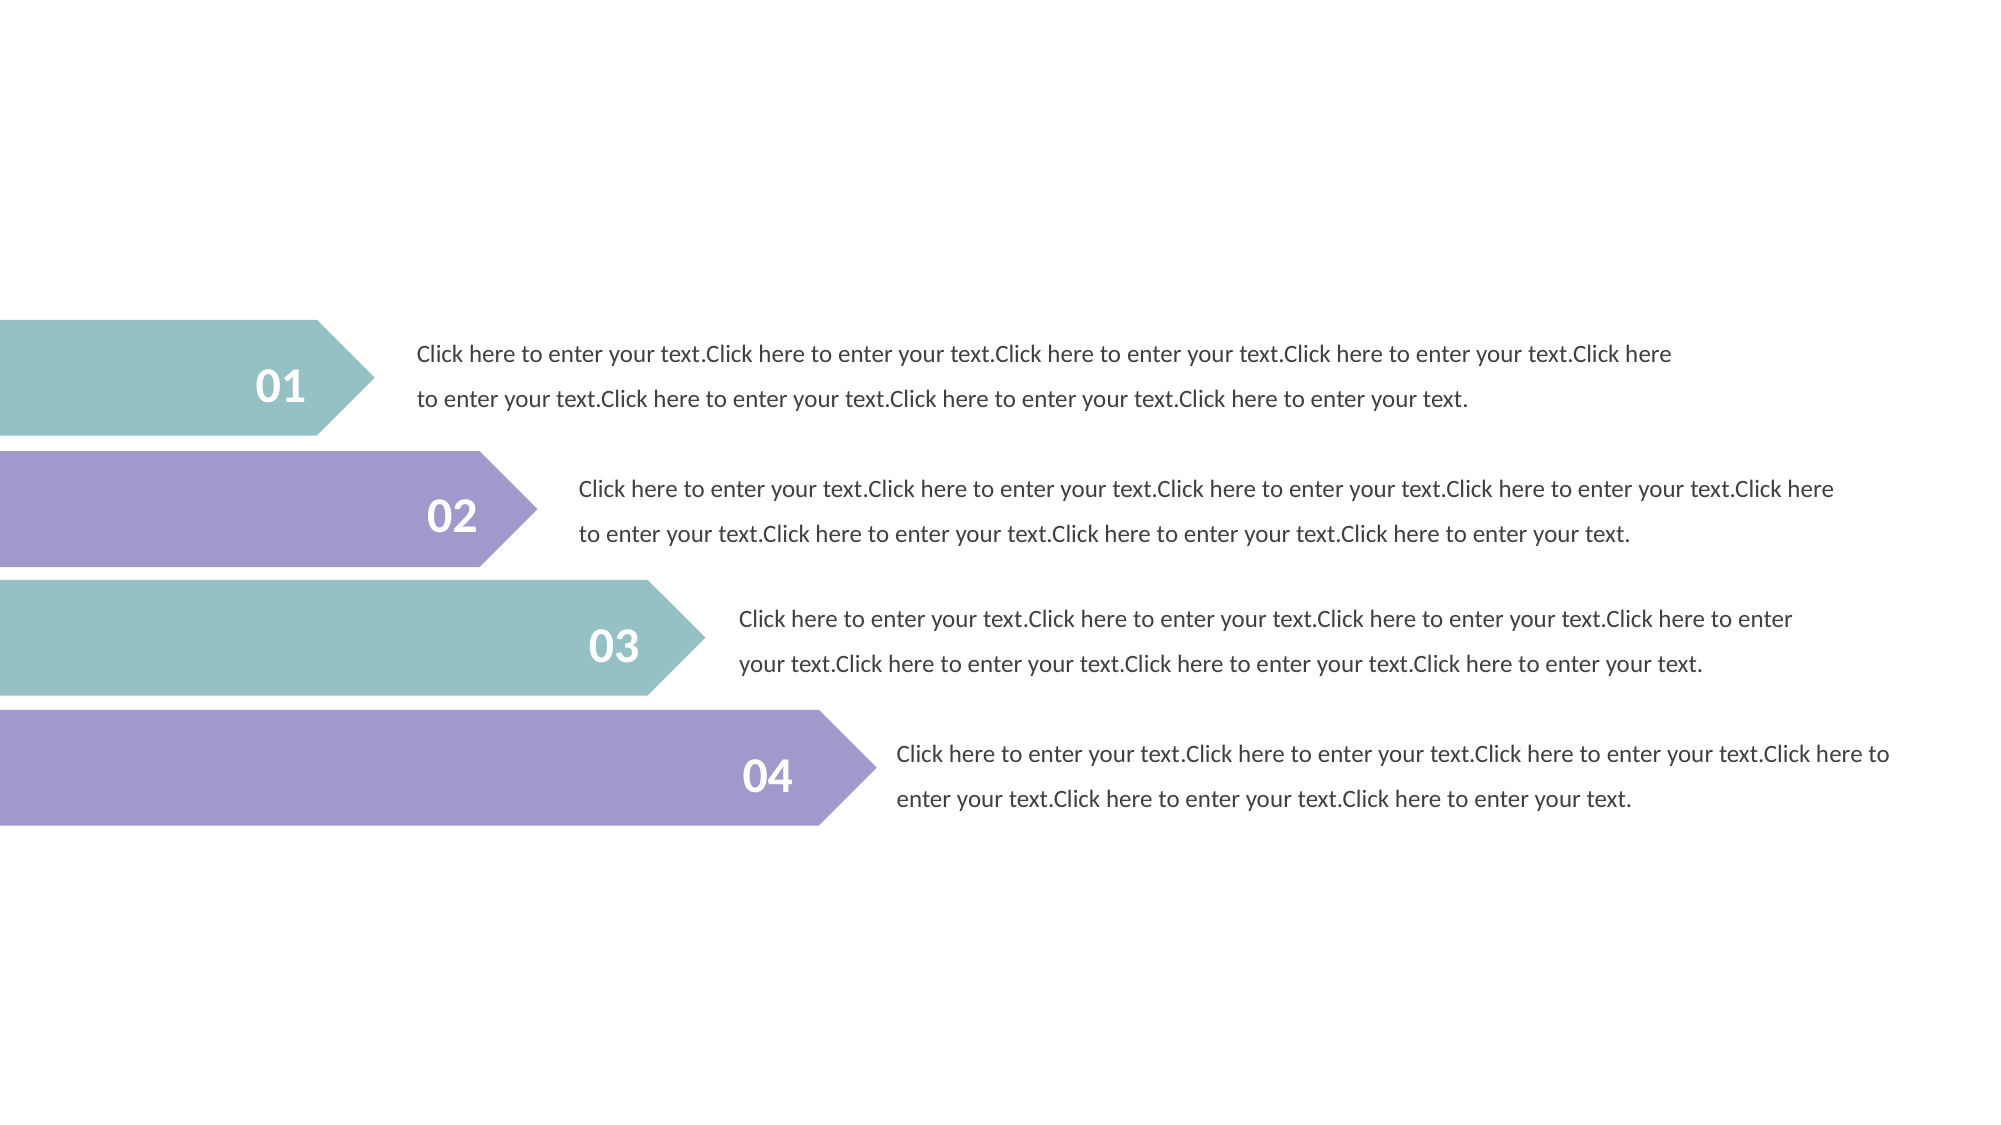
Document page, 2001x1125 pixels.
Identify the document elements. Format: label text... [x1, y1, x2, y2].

text_box [0, 578, 707, 697]
text_box 04 [727, 734, 808, 810]
text_box Click here to enter your text.Click here to enter your text.Click here to enter your text.Click here to enter your text.Click here to enter your text.Click here to enter your text.Click here to enter your text. [724, 580, 1839, 685]
text_box Click here to enter your text.Click here to enter your text.Click here to enter your text.Click here to enter your text.Click here to enter your text.Click here to enter your text.Click here to enter your text.Click here to enter your text. [402, 315, 1715, 420]
text_box 03 [574, 604, 655, 680]
text_box [0, 708, 879, 827]
text_box [0, 450, 539, 569]
text_box [0, 318, 377, 437]
text_box 02 [412, 474, 493, 550]
text_box Click here to enter your text.Click here to enter your text.Click here to enter your text.Click here to enter your text.Click here to enter your text.Click here to enter your text.Click here to enter your text.Click here to enter your text. [564, 449, 1877, 555]
text_box Click here to enter your text.Click here to enter your text.Click here to enter your text.Click here to enter your text.Click here to enter your text.Click here to enter your text. [881, 714, 1962, 820]
text_box 01 [240, 344, 321, 420]
